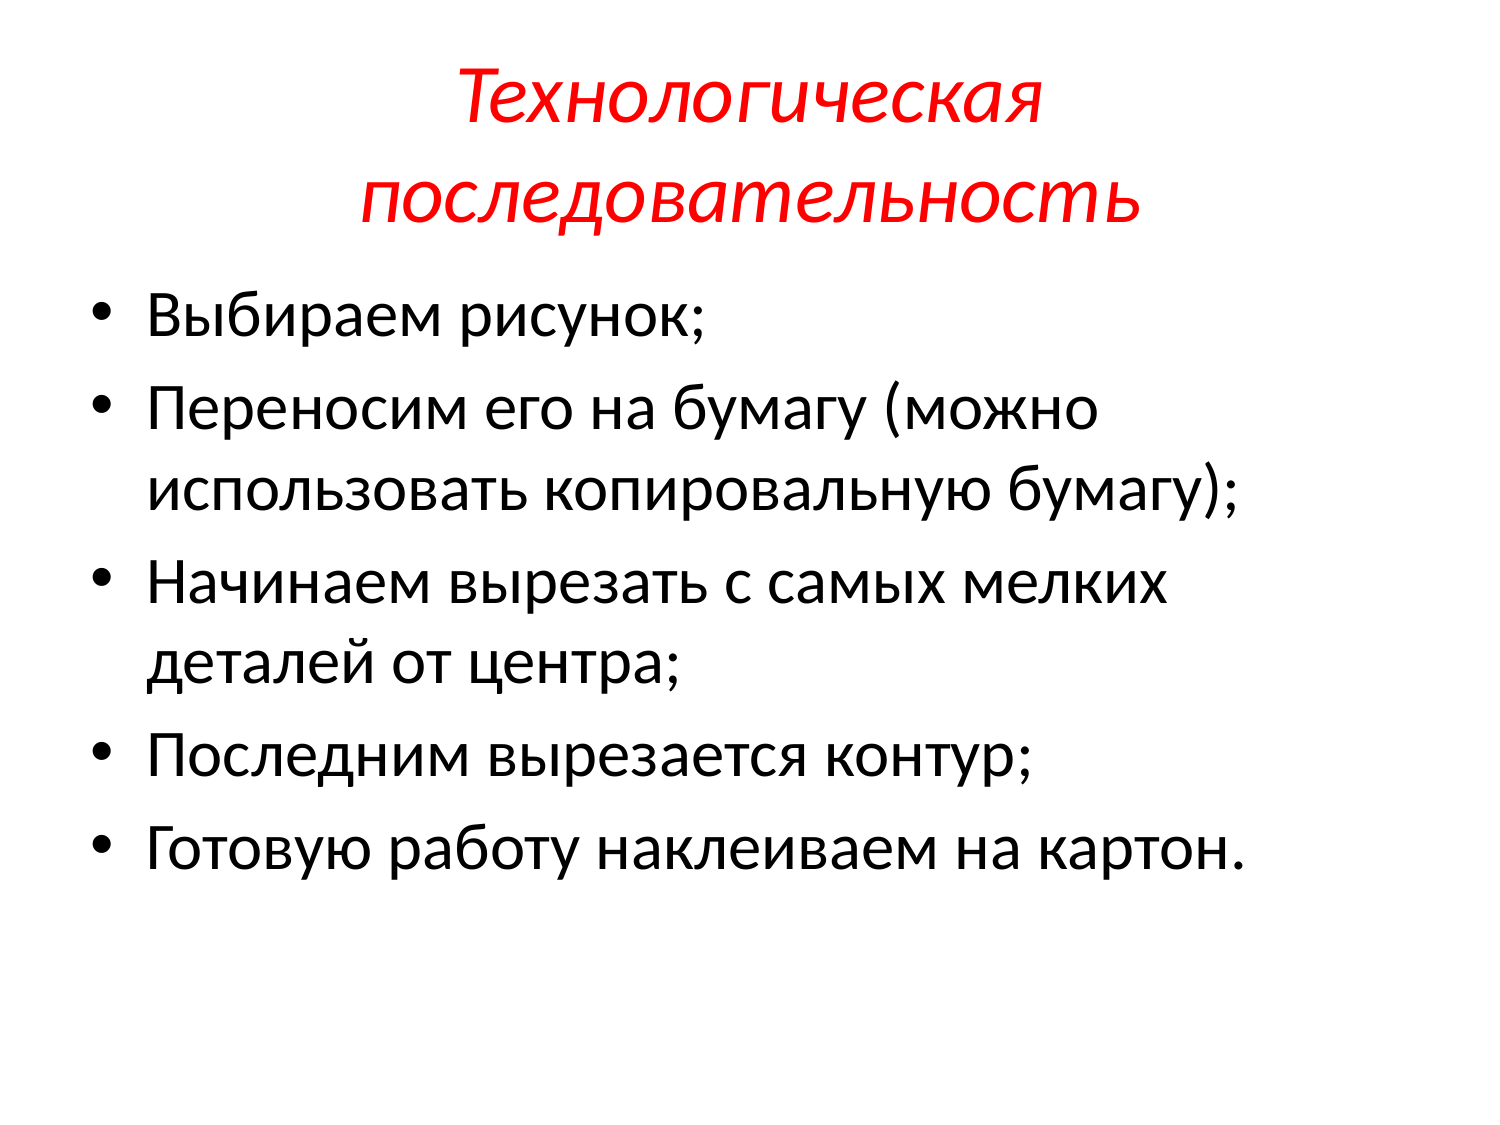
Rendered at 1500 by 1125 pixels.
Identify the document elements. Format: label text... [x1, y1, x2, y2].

list Выбираем рисунок; Переносим его на бумагу (можно использовать копировальную бумагу); Начинаем вырезать с самых мелких деталей от центра; Последним вырезается контур; Готовую работу наклеиваем на картон. [75, 262, 1425, 1005]
title Технологическая последовательность [75, 45, 1425, 233]
